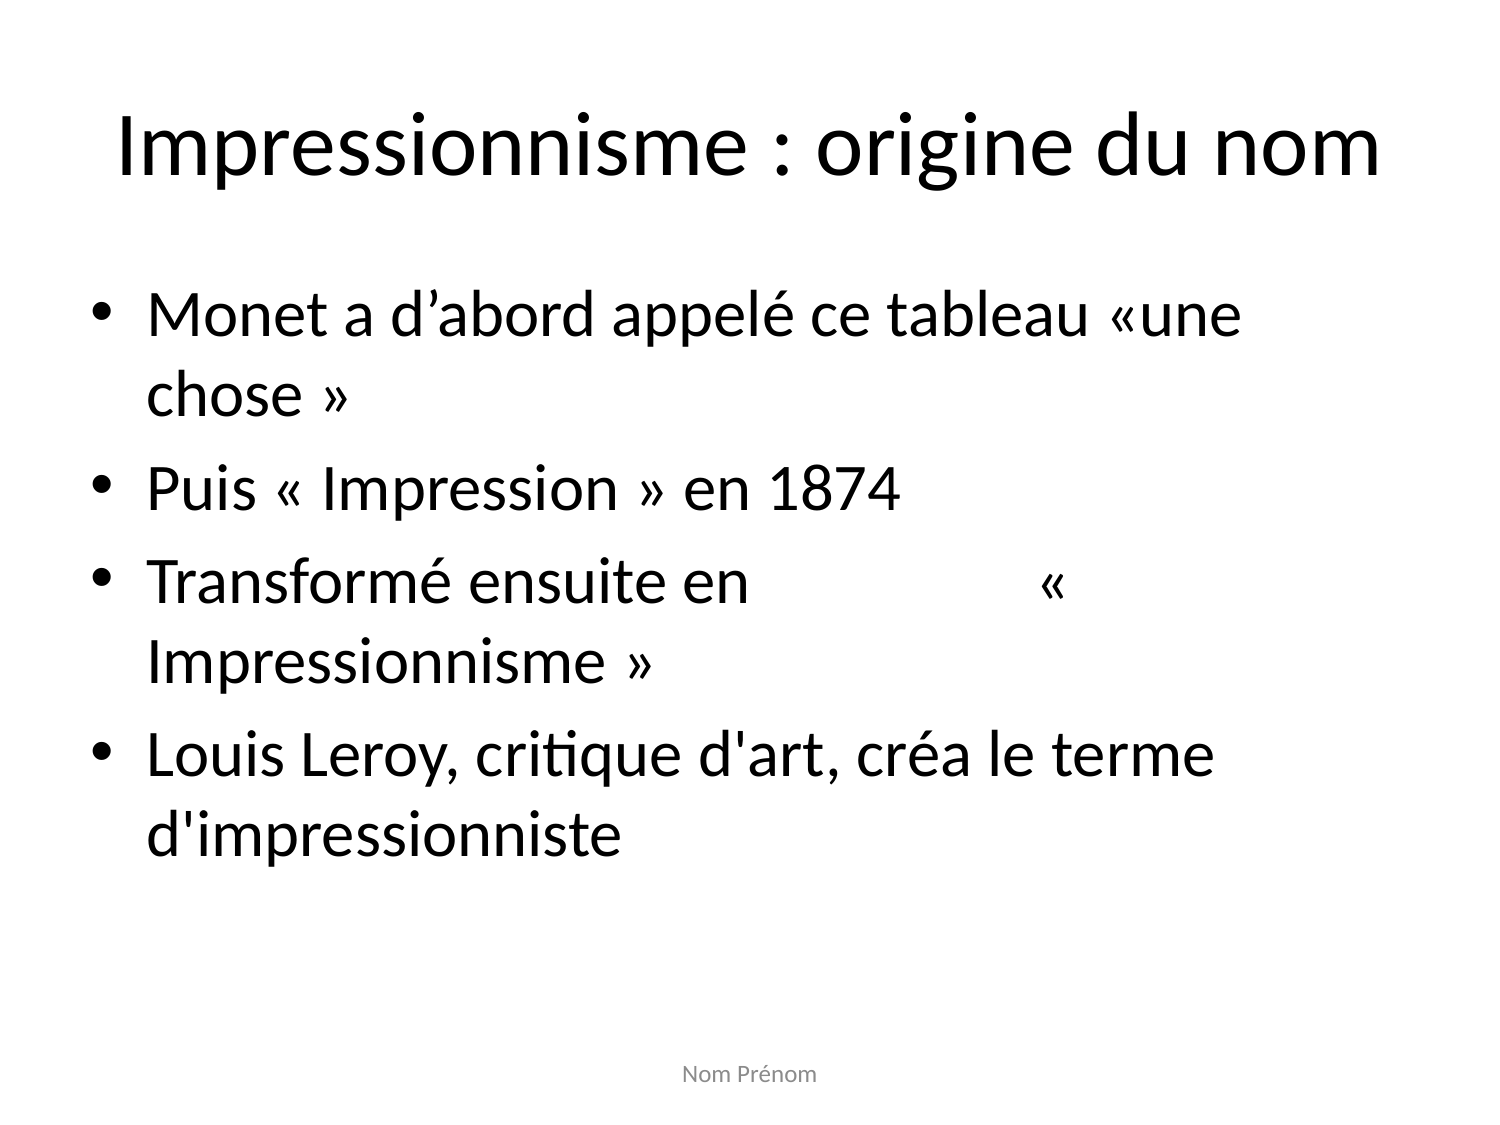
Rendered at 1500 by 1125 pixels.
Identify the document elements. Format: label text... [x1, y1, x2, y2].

title Impressionnisme : origine du nom [75, 45, 1425, 233]
list Monet a d’abord appelé ce tableau «une chose » Puis « Impression » en 1874 Transformé ensuite en « Impressionnisme » Louis Leroy, critique d'art, créa le terme d'impressionniste [75, 262, 1425, 1005]
footer Nom Prénom [512, 1042, 988, 1103]
